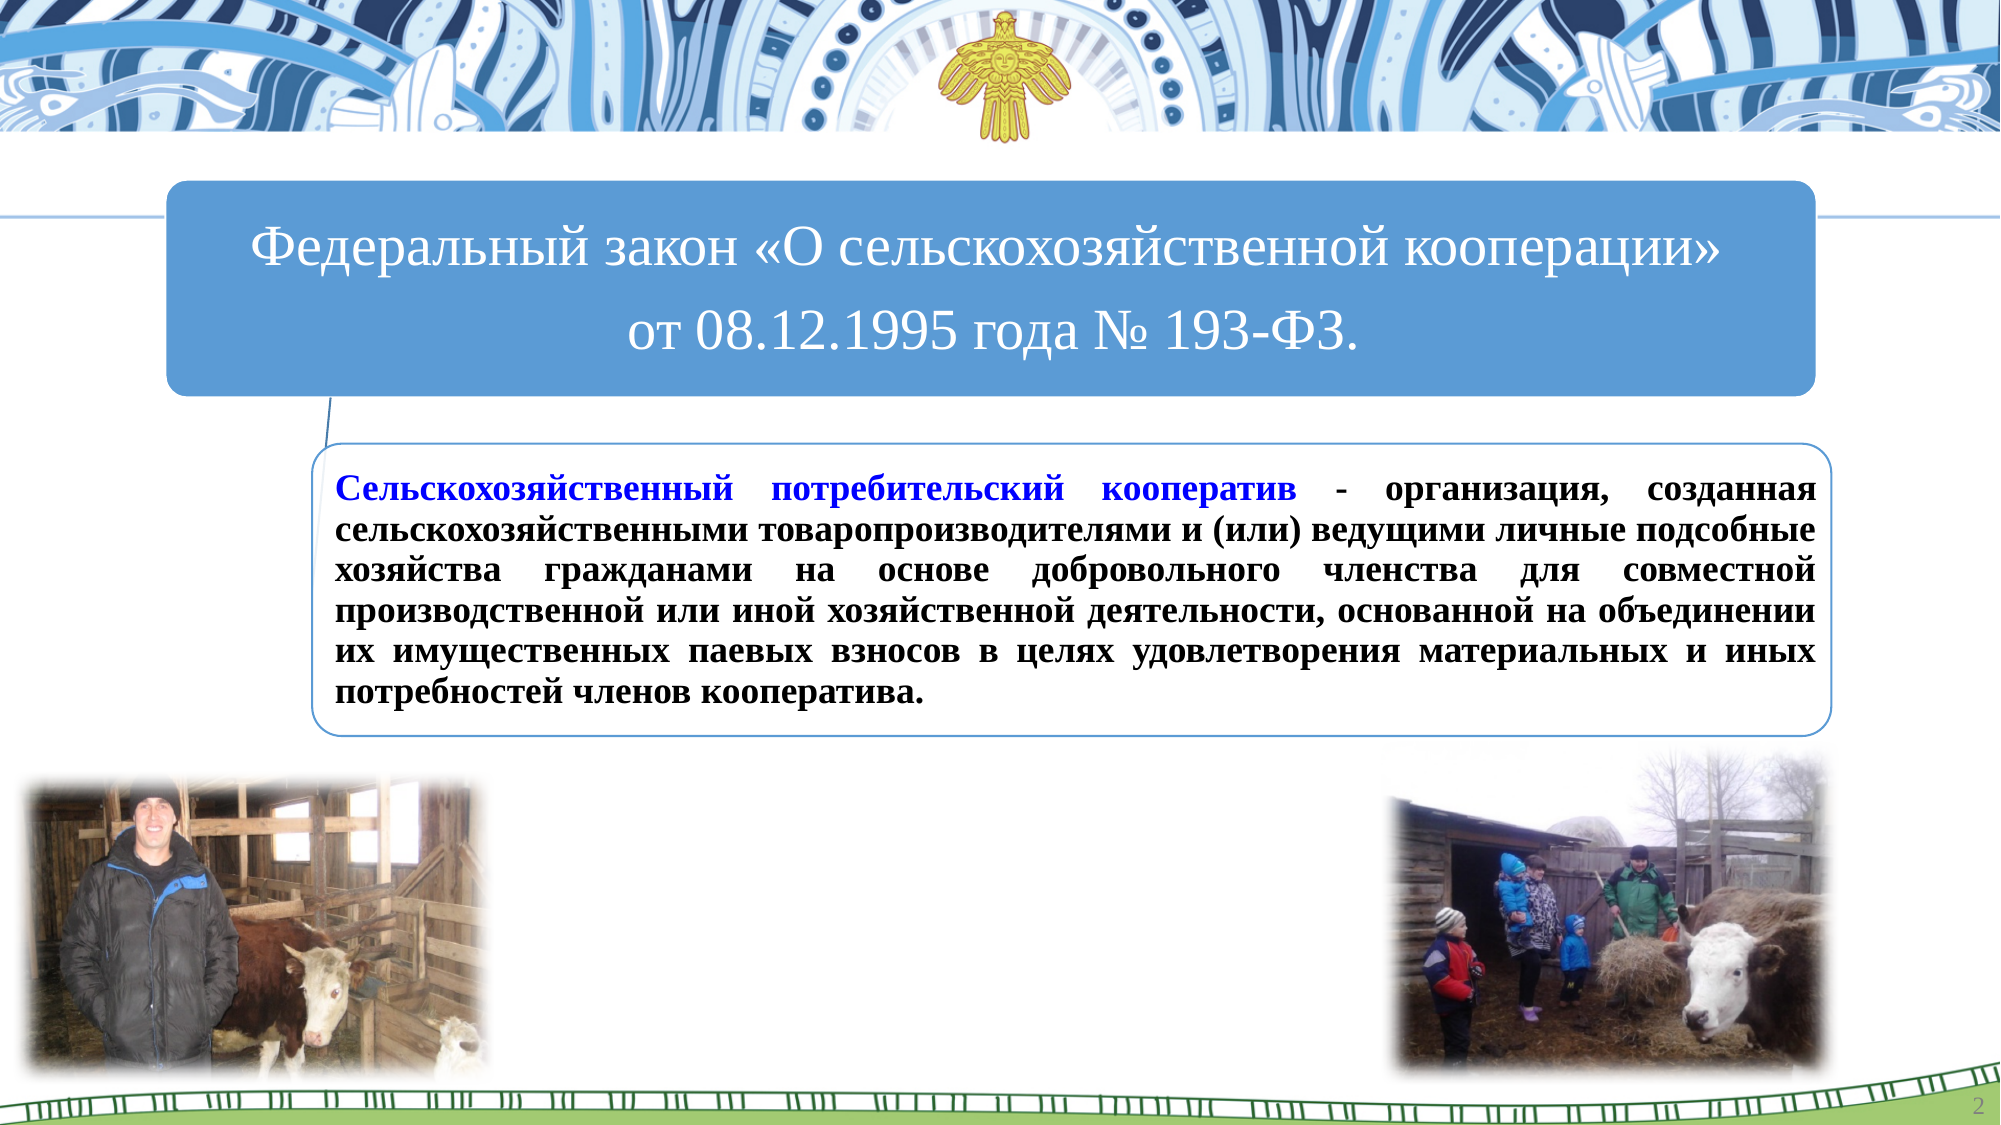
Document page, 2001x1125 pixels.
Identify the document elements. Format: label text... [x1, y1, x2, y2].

picture [0, 0, 2000, 1125]
slide_number 2 [1862, 1084, 2000, 1125]
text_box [0, 179, 1850, 1044]
